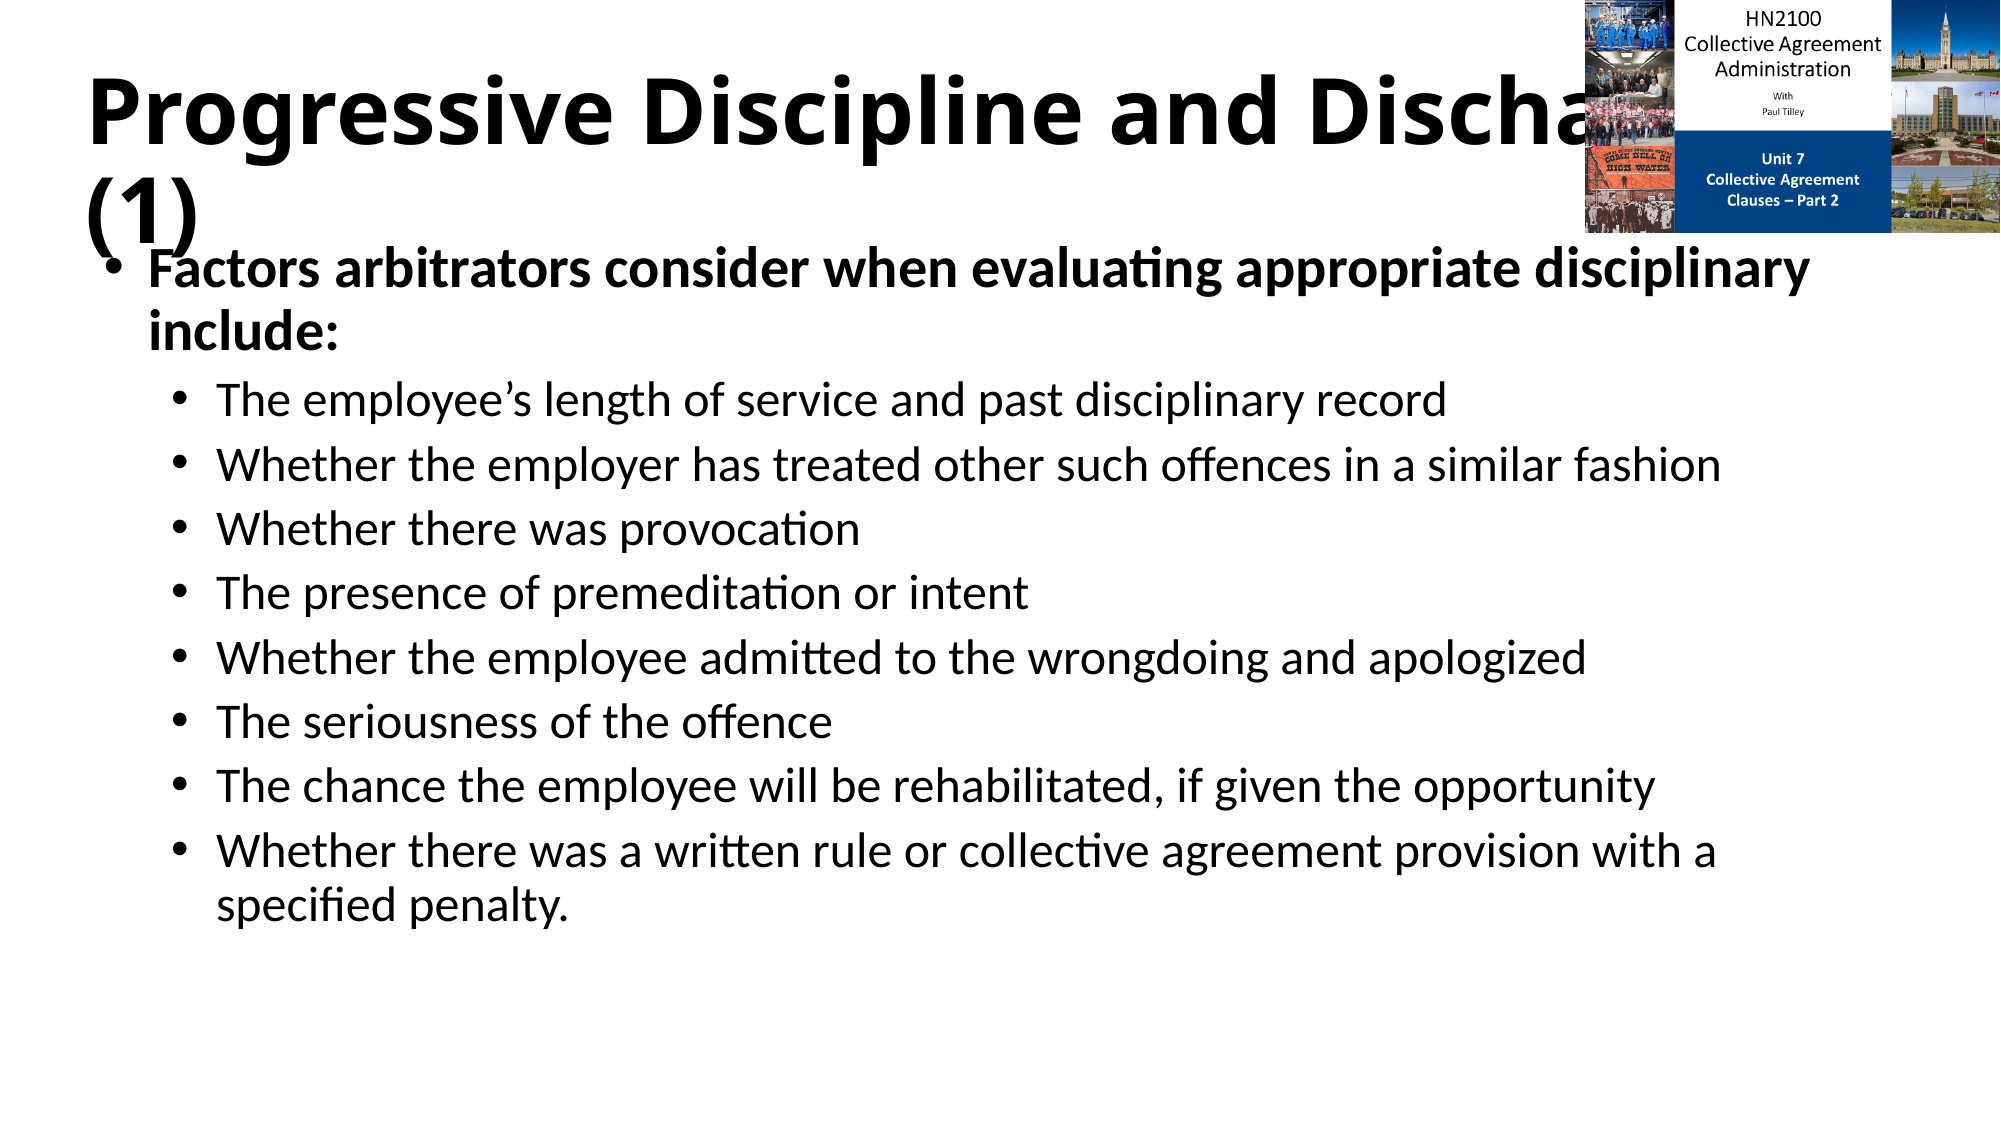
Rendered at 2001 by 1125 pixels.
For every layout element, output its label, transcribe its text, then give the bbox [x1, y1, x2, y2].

title Progressive Discipline and Discharge (1) [70, 55, 1796, 273]
picture [1585, 0, 2000, 233]
list Factors arbitrators consider when evaluating appropriate disciplinary include: The employee’s length of service and past disciplinary record Whether the employer has treated other such offences in a similar fashion Whether there was provocation The presence of premeditation or intent Whether the employee admitted to the wrongdoing and apologized The seriousness of the offence The chance the employee will be rehabilitated, if given the opportunity Whether there was a written rule or collective agreement provision with a specified penalty. [88, 233, 1872, 1040]
